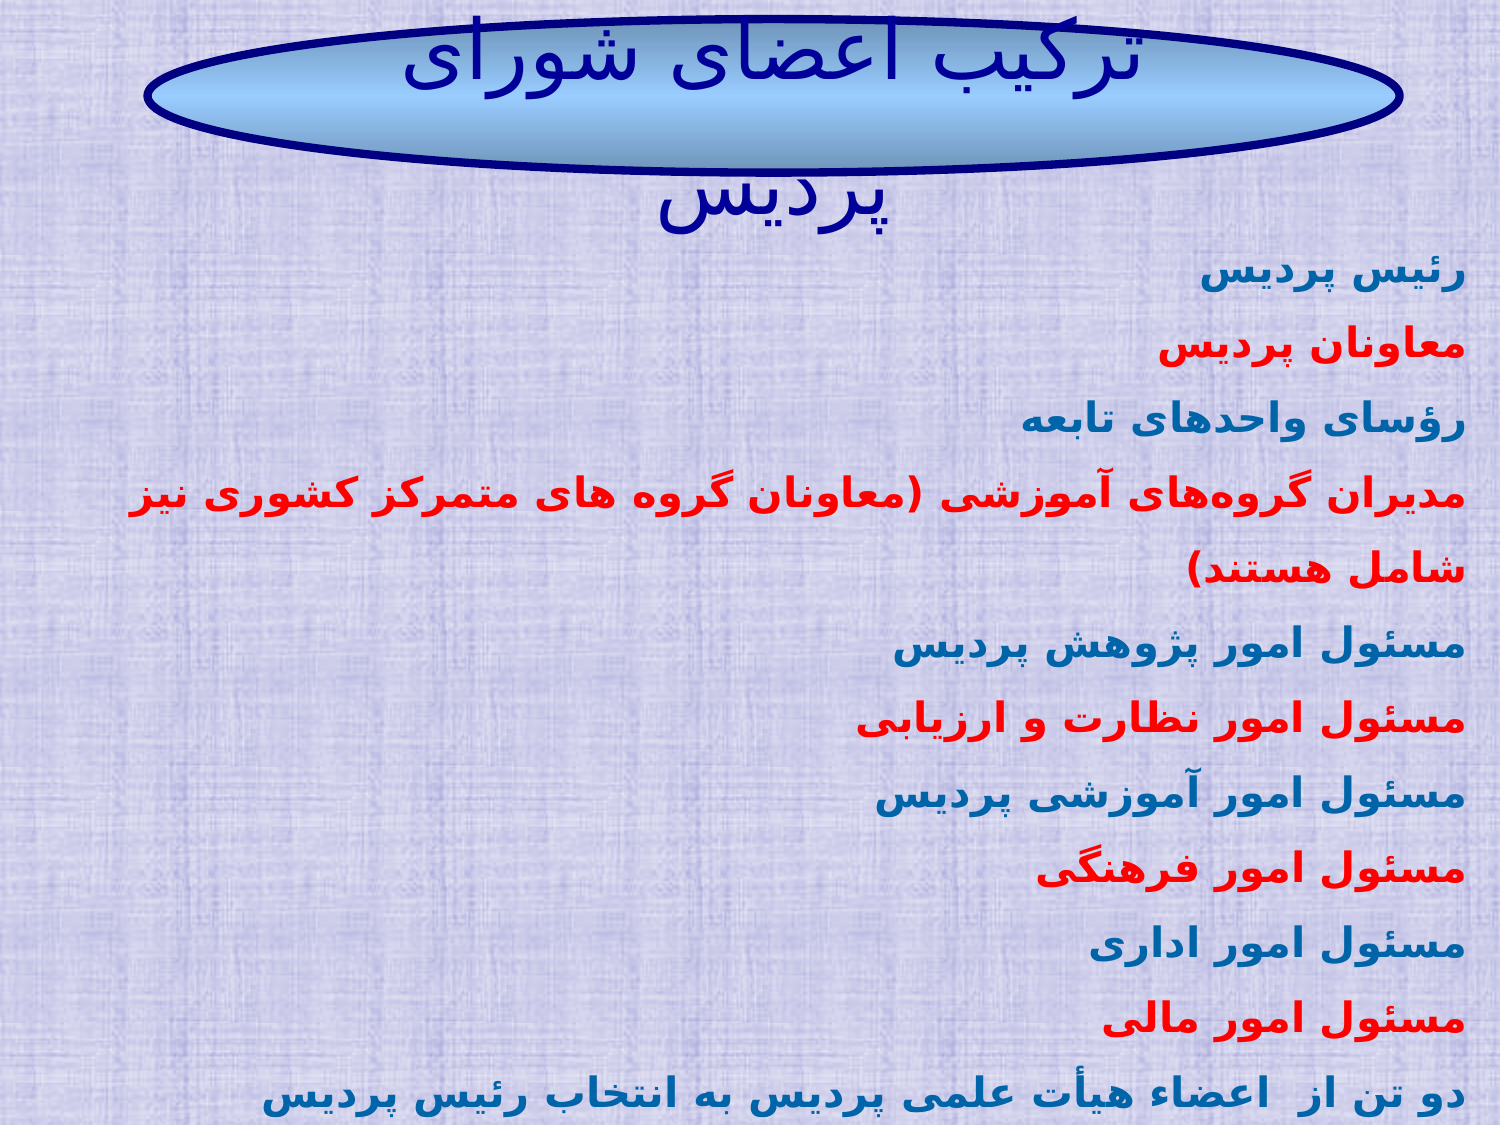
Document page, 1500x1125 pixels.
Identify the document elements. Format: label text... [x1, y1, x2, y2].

text_box رئیس پردیس معاونان پردیس رؤسای واحدهای تابعه مدیران گروه‌های آموزشی (معاونان گروه های متمرکز کشوری نیز شامل هستند) مسئول امور پژوهش پردیس مسئول امور نظارت و ارزیابی مسئول امور آموزشی پردیس مسئول امور فرهنگی مسئول امور اداری مسئول امور مالی دو تن از اعضاء هیأت علمی پردیس به انتخاب رئیس پردیس [29, 208, 1483, 1123]
text_box ترکیب اعضای شورای پردیس [147, 19, 1400, 173]
